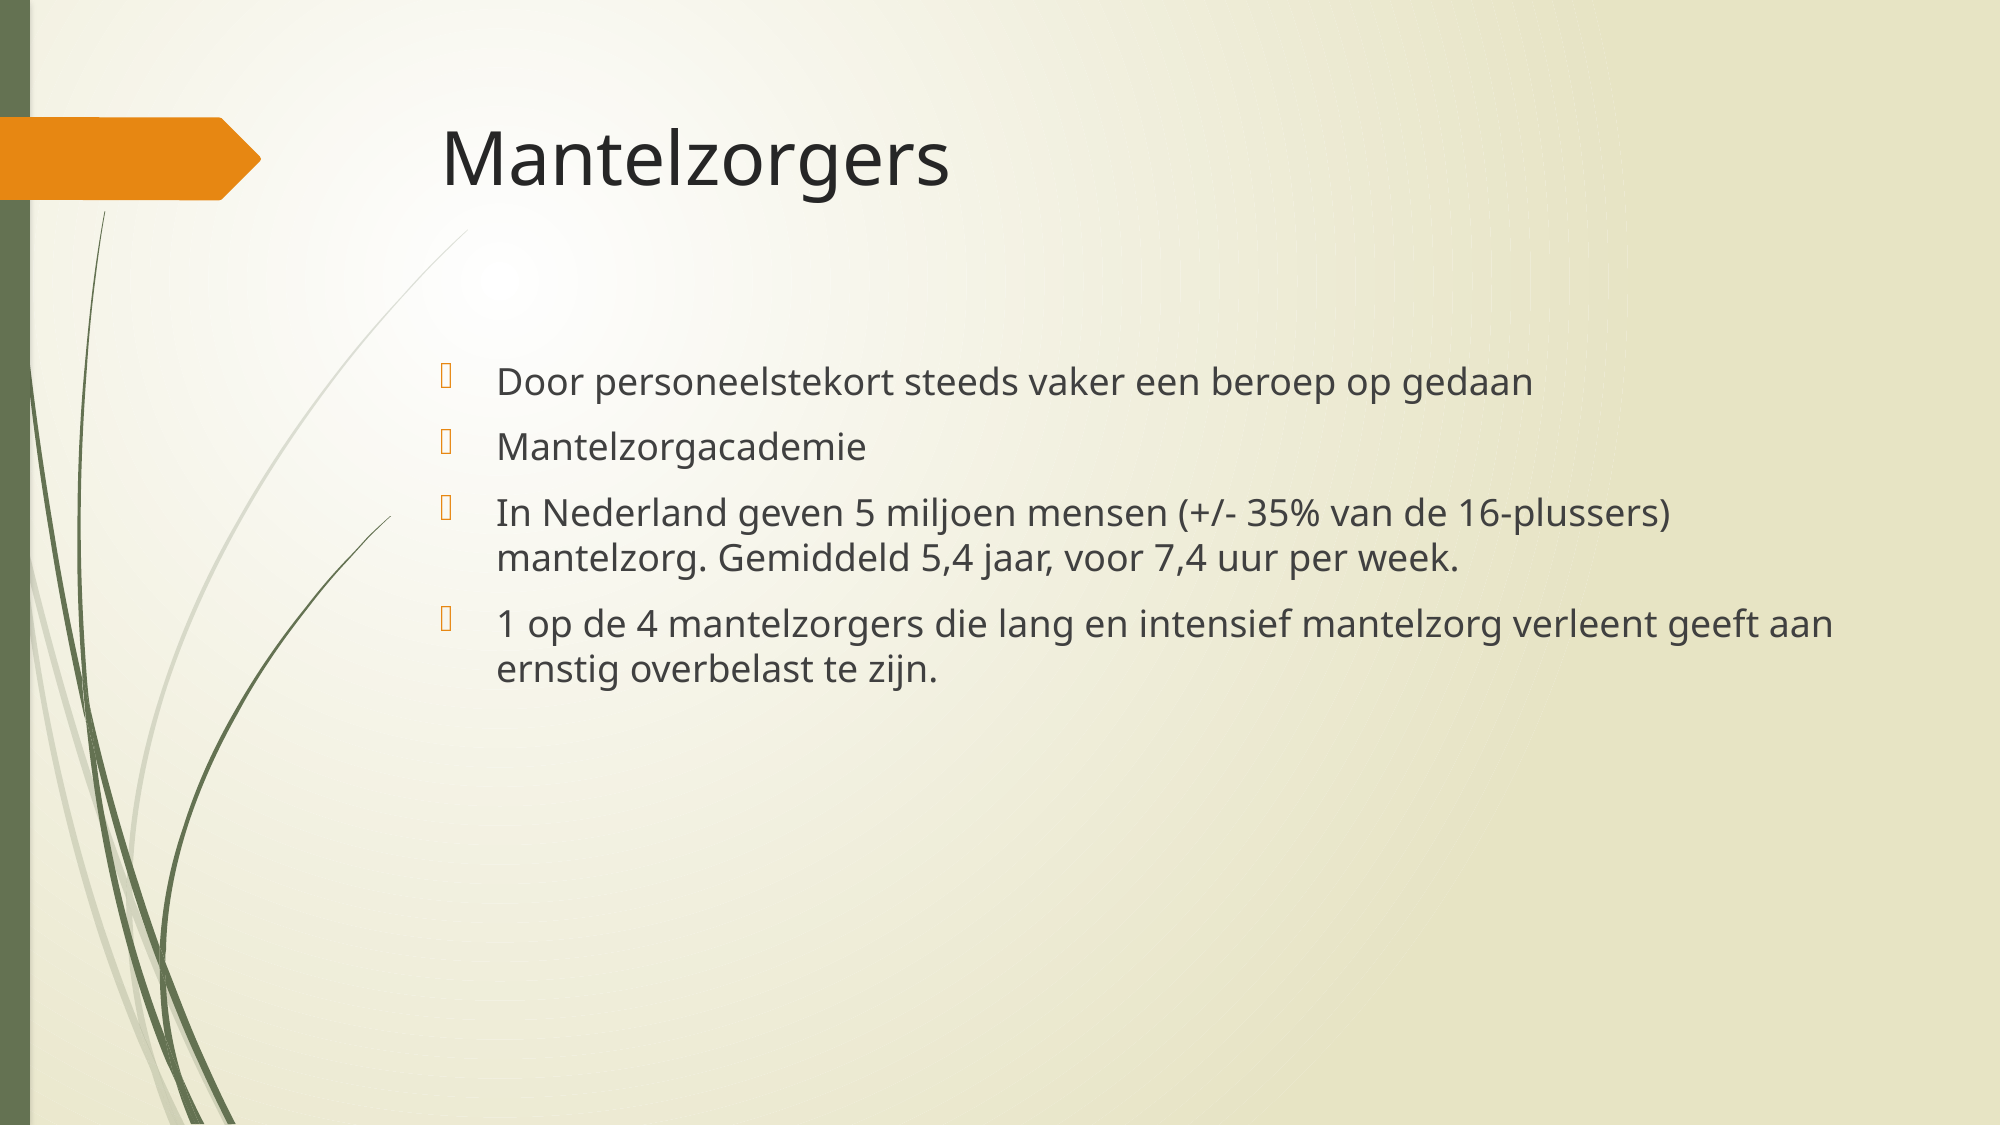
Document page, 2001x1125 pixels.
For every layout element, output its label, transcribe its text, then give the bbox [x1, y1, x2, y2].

list Door personeelstekort steeds vaker een beroep op gedaan Mantelzorgacademie In Nederland geven 5 miljoen mensen (+/- 35% van de 16-plussers) mantelzorg. Gemiddeld 5,4 jaar, voor 7,4 uur per week. 1 op de 4 mantelzorgers die lang en intensief mantelzorg verleent geeft aan ernstig overbelast te zijn. [424, 350, 1888, 970]
title Mantelzorgers [425, 102, 1888, 313]
